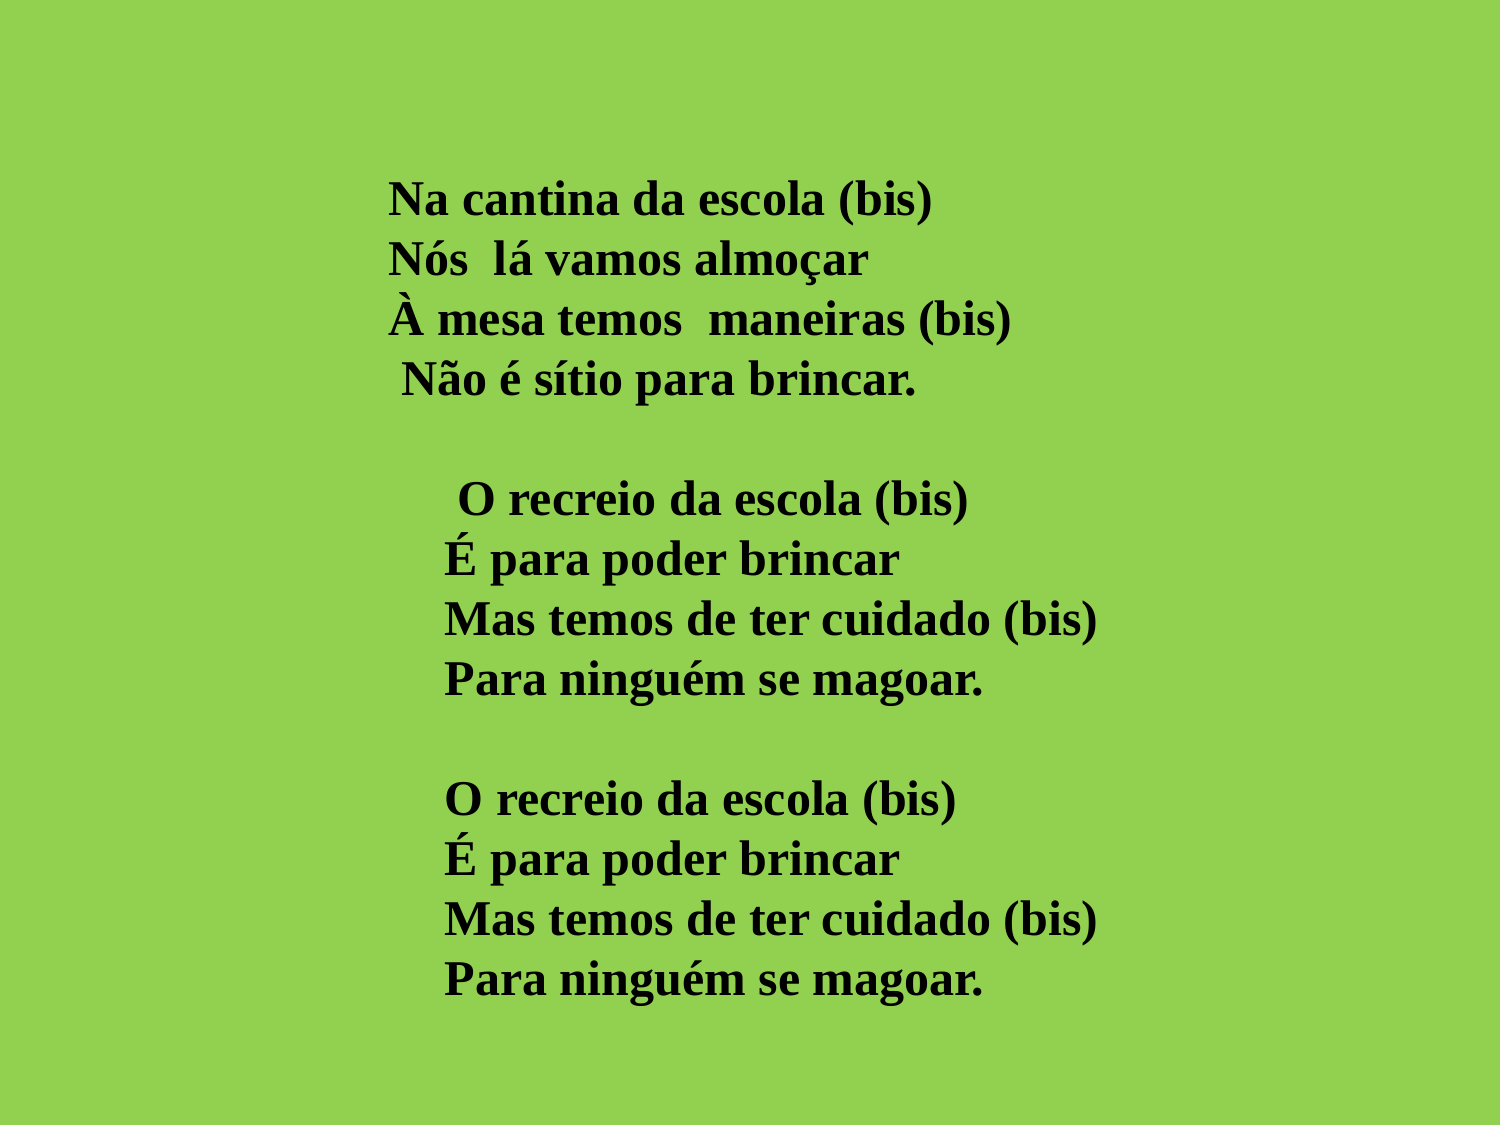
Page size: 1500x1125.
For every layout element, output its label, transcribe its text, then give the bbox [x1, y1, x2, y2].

text_box Na cantina da escola (bis) Nós lá vamos almoçar À mesa temos maneiras (bis) Não é sítio para brincar. O recreio da escola (bis) É para poder brincar Mas temos de ter cuidado (bis) Para ninguém se magoar. O recreio da escola (bis) É para poder brincar Mas temos de ter cuidado (bis) Para ninguém se magoar. [373, 158, 1124, 1125]
